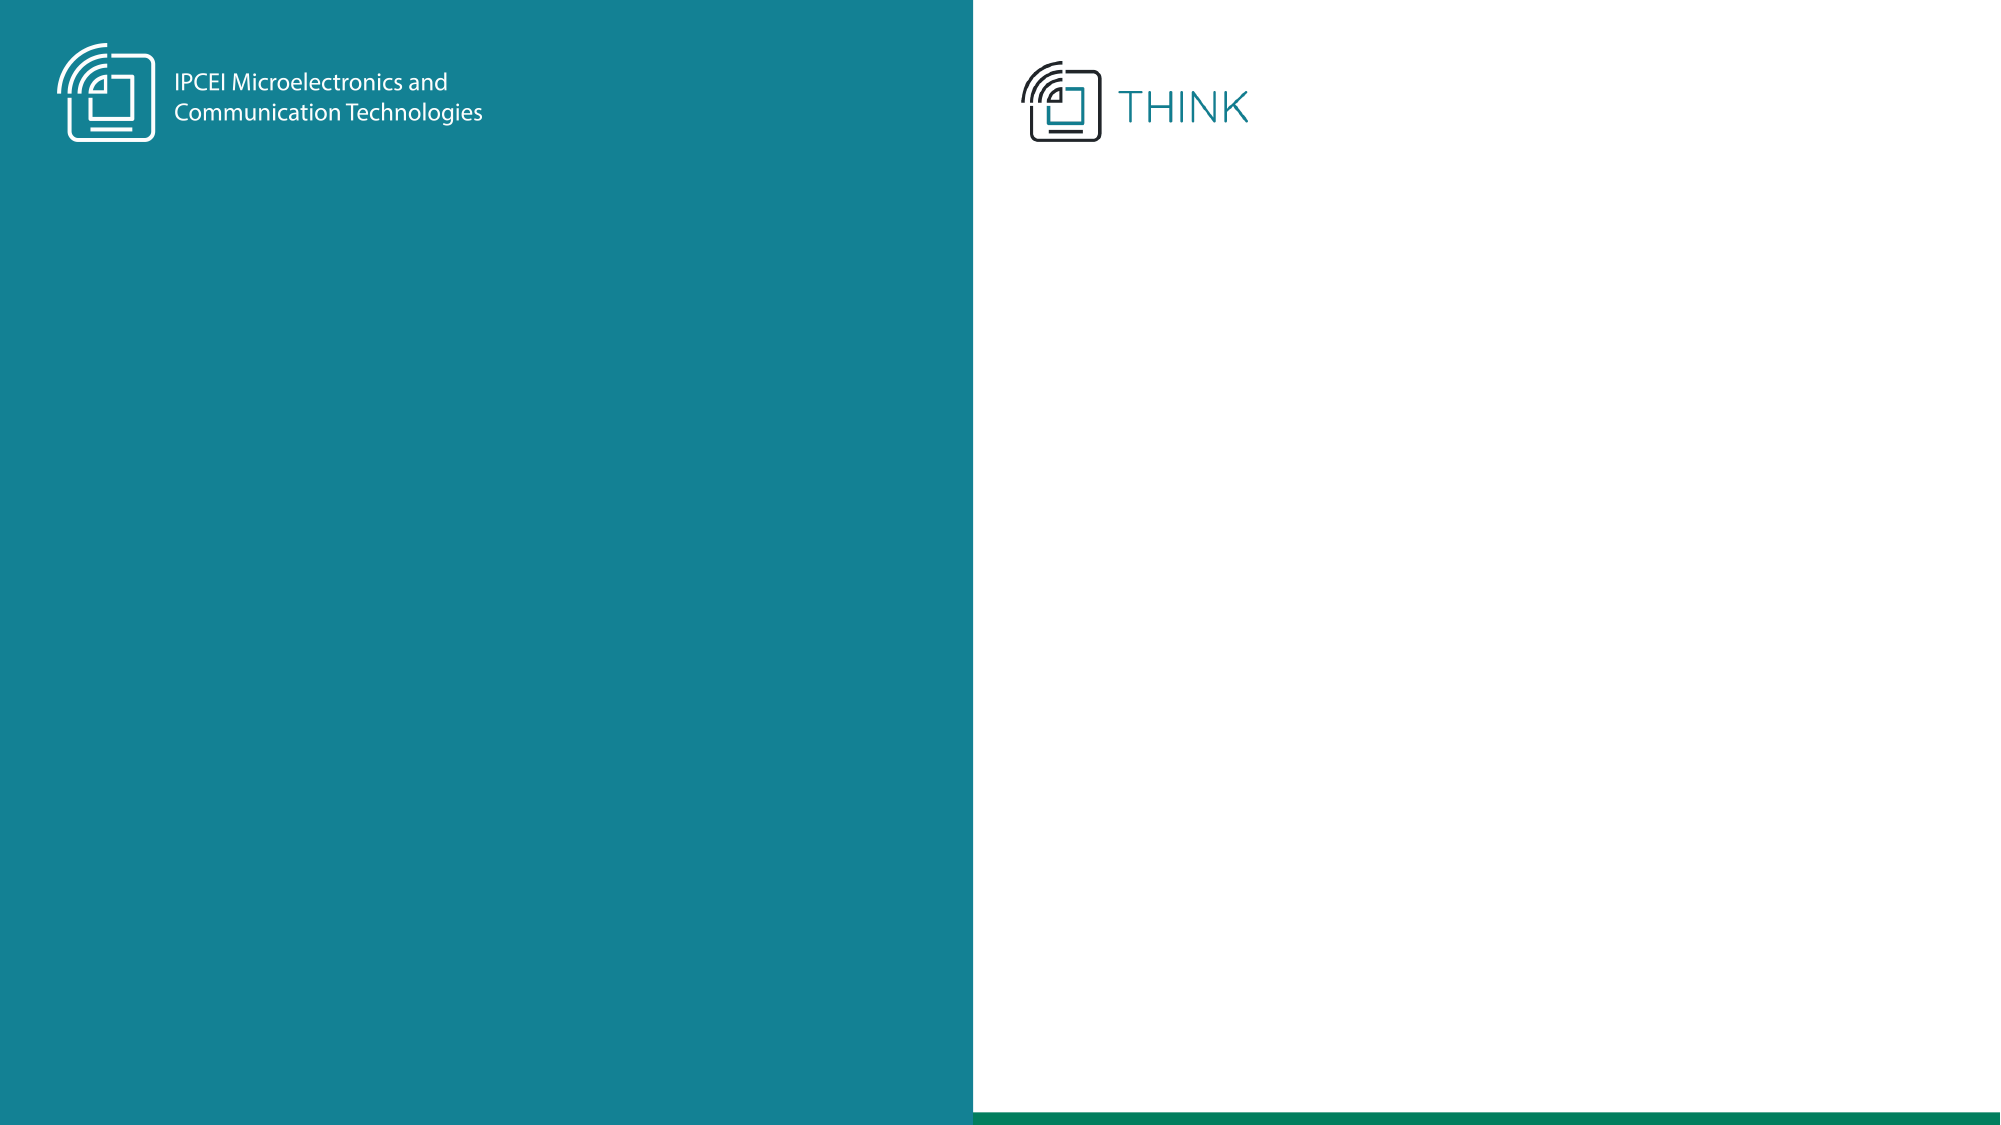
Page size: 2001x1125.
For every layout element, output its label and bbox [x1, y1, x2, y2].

picture [1021, 61, 1250, 142]
picture [57, 43, 483, 142]
